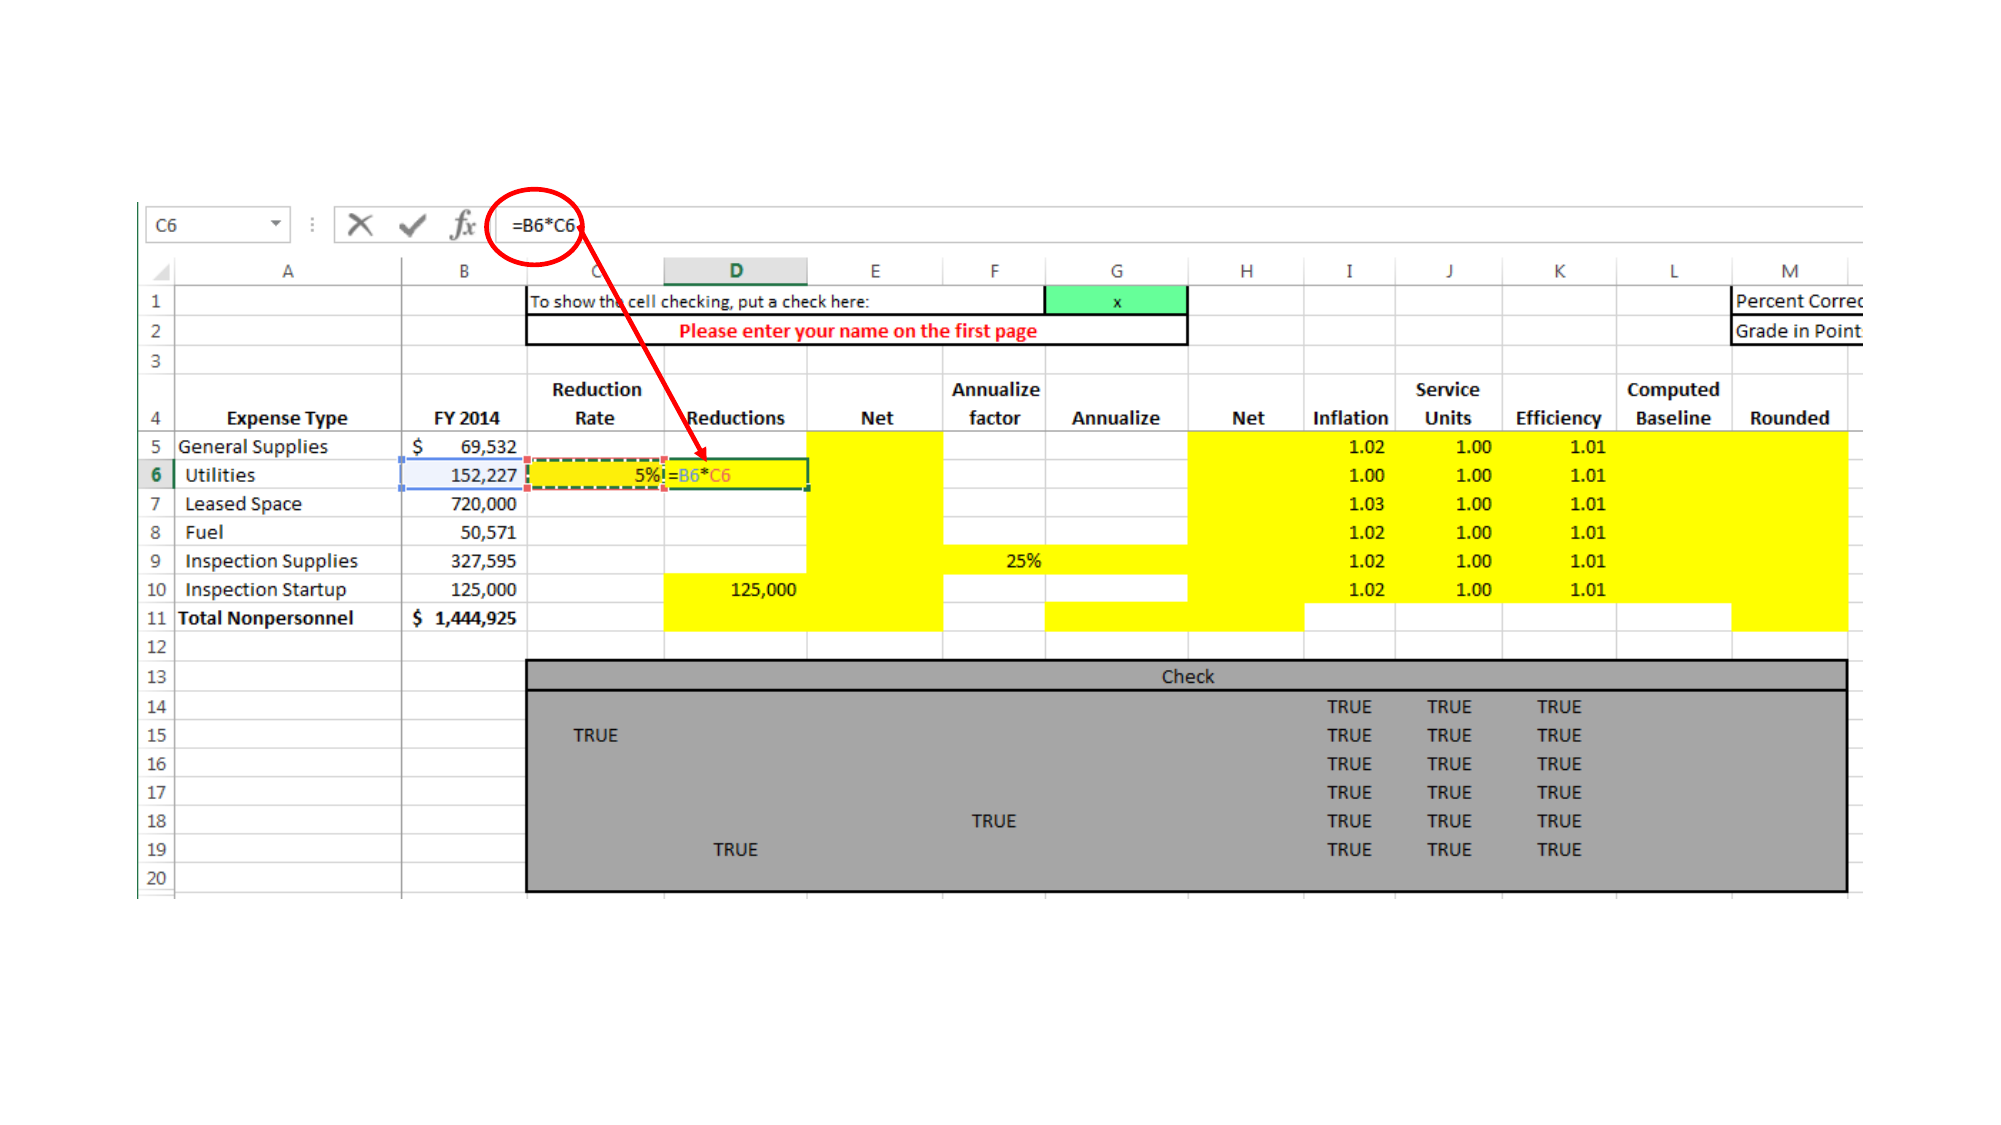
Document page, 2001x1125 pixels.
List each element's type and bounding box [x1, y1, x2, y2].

text_box [497, 188, 572, 202]
text_box [578, 225, 707, 463]
list [137, 202, 1863, 899]
